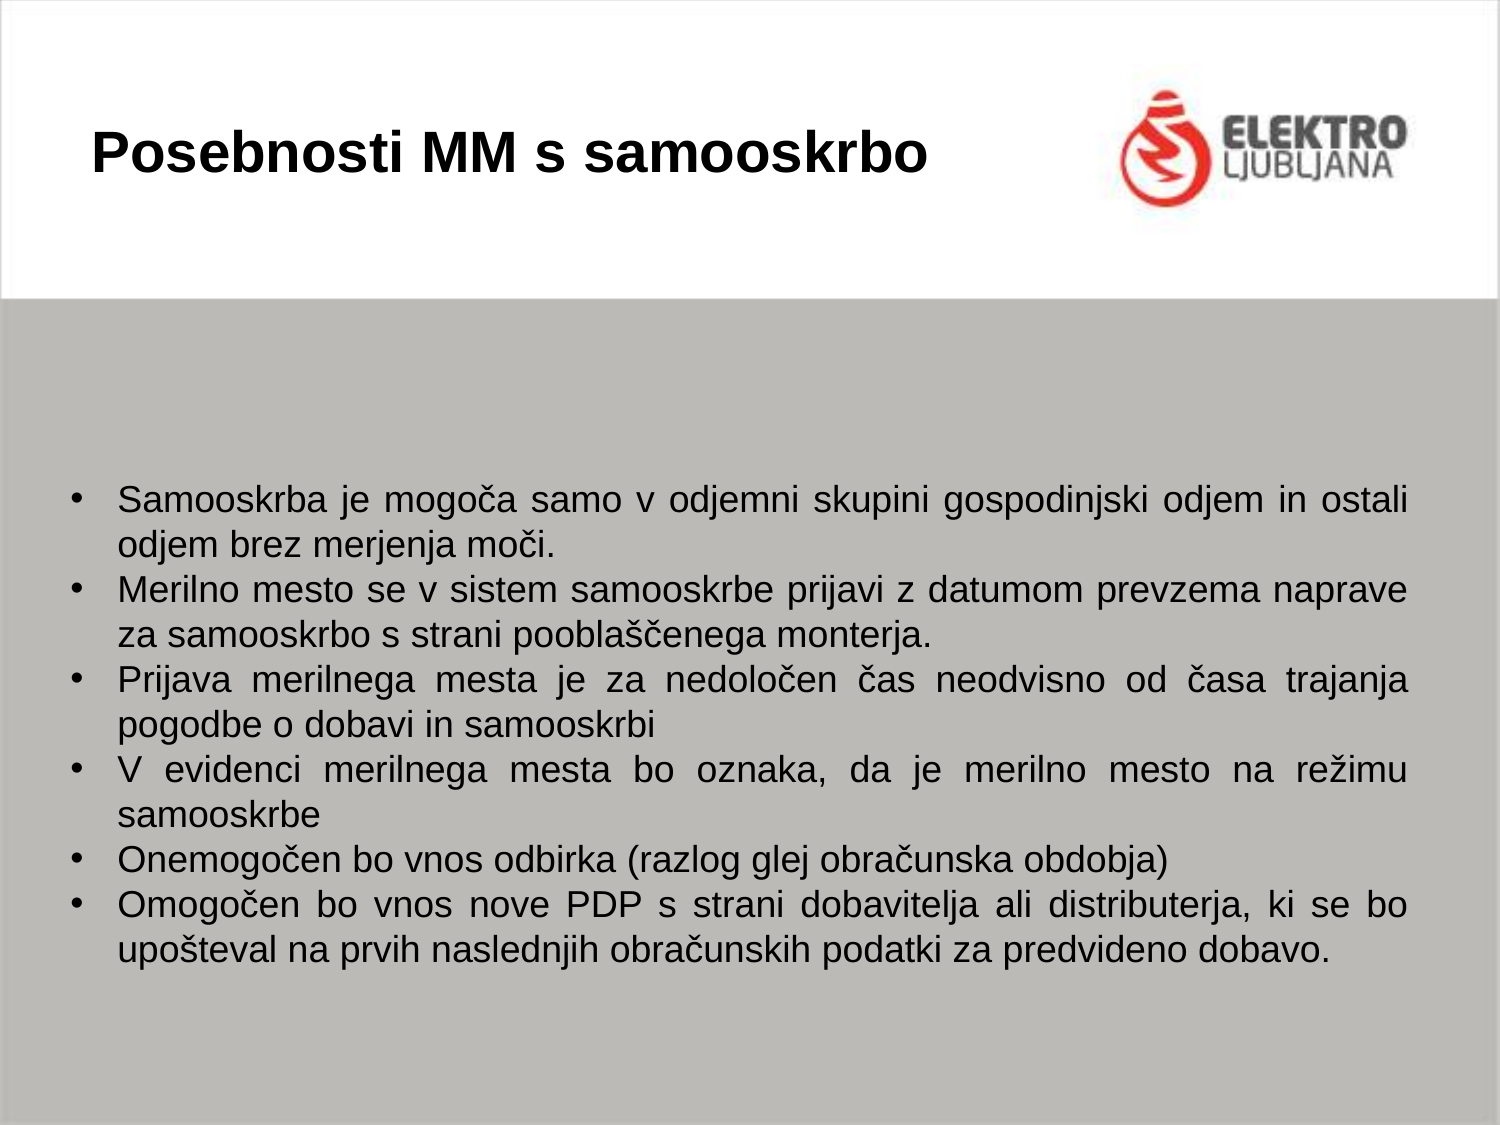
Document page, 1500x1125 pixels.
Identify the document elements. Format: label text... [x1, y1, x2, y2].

text_box Posebnosti MM s samooskrbo [76, 90, 1176, 209]
picture [0, 0, 1500, 1125]
text_box Samooskrba je mogoča samo v odjemni skupini gospodinjski odjem in ostali odjem brez merjenja moči. Merilno mesto se v sistem samooskrbe prijavi z datumom prevzema naprave za samooskrbo s strani pooblaščenega monterja. Prijava merilnega mesta je za nedoločen čas neodvisno od časa trajanja pogodbe o dobavi in samooskrbi V evidenci merilnega mesta bo oznaka, da je merilno mesto na režimu samooskrbe Onemogočen bo vnos odbirka (razlog glej obračunska obdobja) Omogočen bo vnos nove PDP s strani dobavitelja ali distributerja, ki se bo upošteval na prvih naslednjih obračunskih podatki za predvideno dobavo. [55, 467, 1424, 1023]
